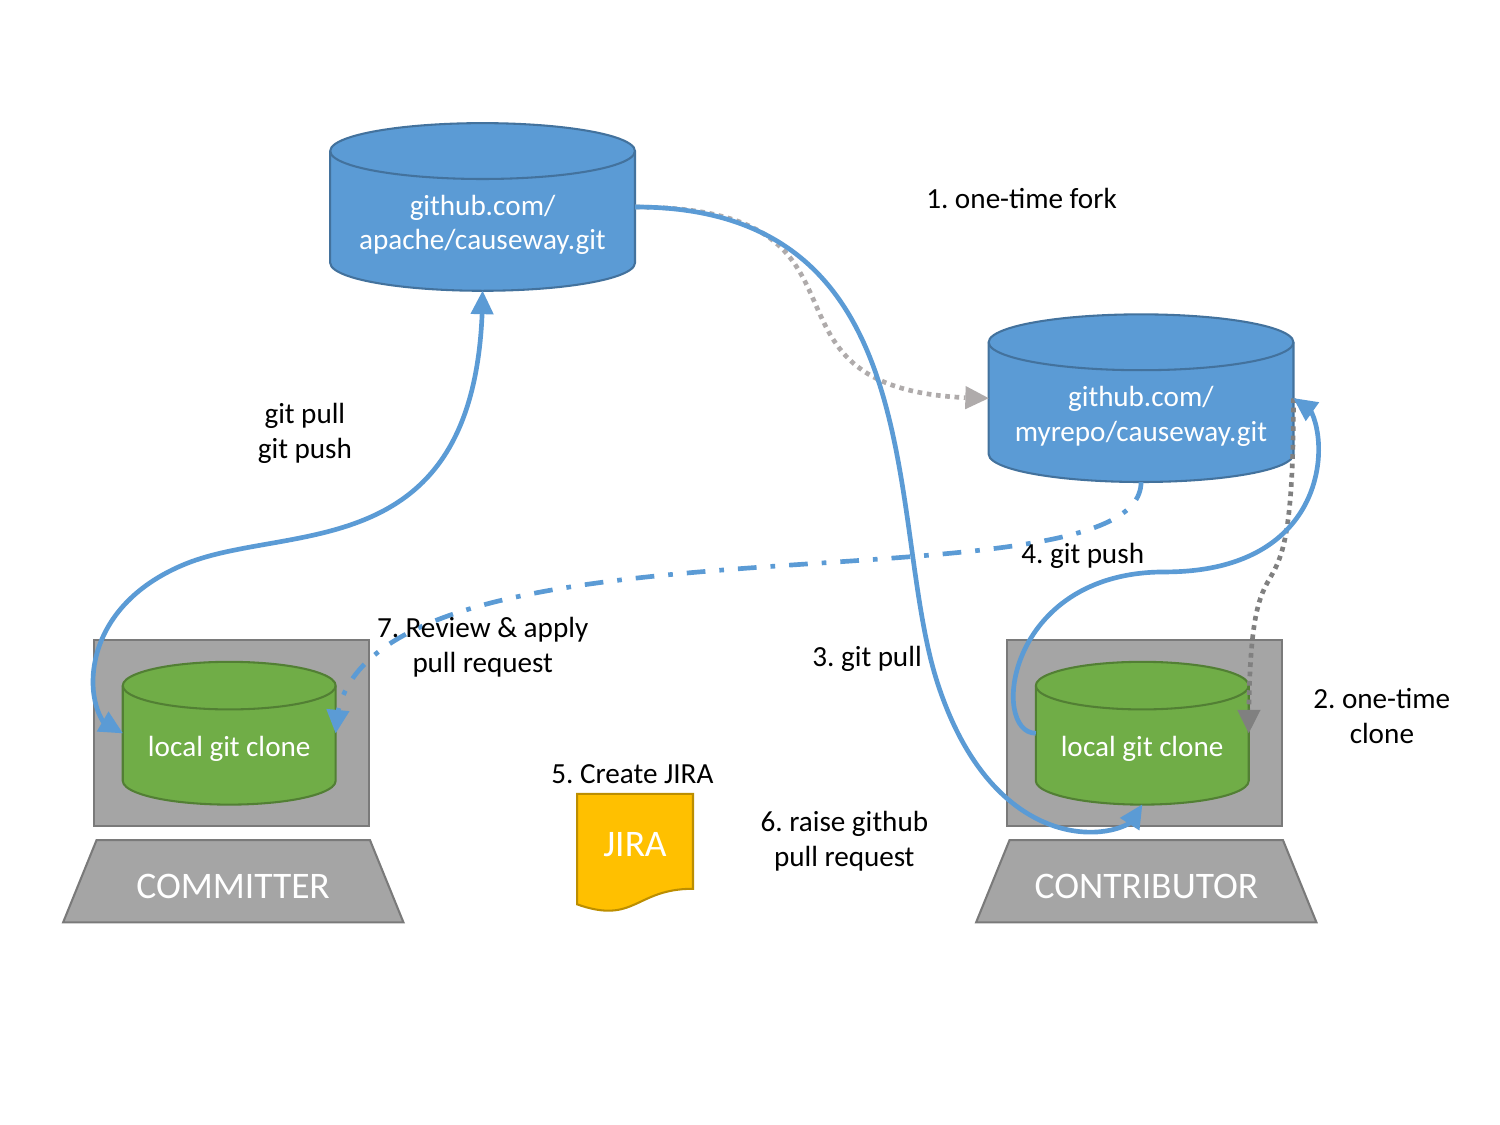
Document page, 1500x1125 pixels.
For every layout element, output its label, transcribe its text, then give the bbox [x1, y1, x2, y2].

text_box github.com/ apache/causeway.git [329, 122, 637, 292]
text_box [1016, 639, 1248, 730]
text_box github.com/ myrepo/causeway.git [987, 313, 1295, 484]
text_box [1248, 398, 1294, 734]
text_box [1006, 639, 1138, 827]
text_box [1140, 734, 1283, 827]
text_box [93, 639, 99, 655]
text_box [635, 206, 1142, 315]
text_box CONTRIBUTOR [974, 839, 1318, 924]
text_box JIRA [576, 797, 695, 912]
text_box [981, 398, 989, 734]
text_box [93, 707, 370, 827]
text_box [52, 383, 508, 485]
text_box 5. Create JIRA [536, 746, 729, 797]
text_box local git clone [1034, 660, 1250, 806]
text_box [335, 398, 537, 734]
text_box COMMITTER [61, 839, 406, 924]
text_box 2. one-time clone [1298, 672, 1466, 757]
text_box 6. raise github pull request [745, 795, 943, 880]
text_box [537, 235, 981, 789]
text_box [96, 639, 335, 728]
text_box 4. git push [1006, 526, 1160, 577]
text_box local git clone [121, 660, 337, 806]
text_box 1. one-time fork [911, 171, 1132, 206]
